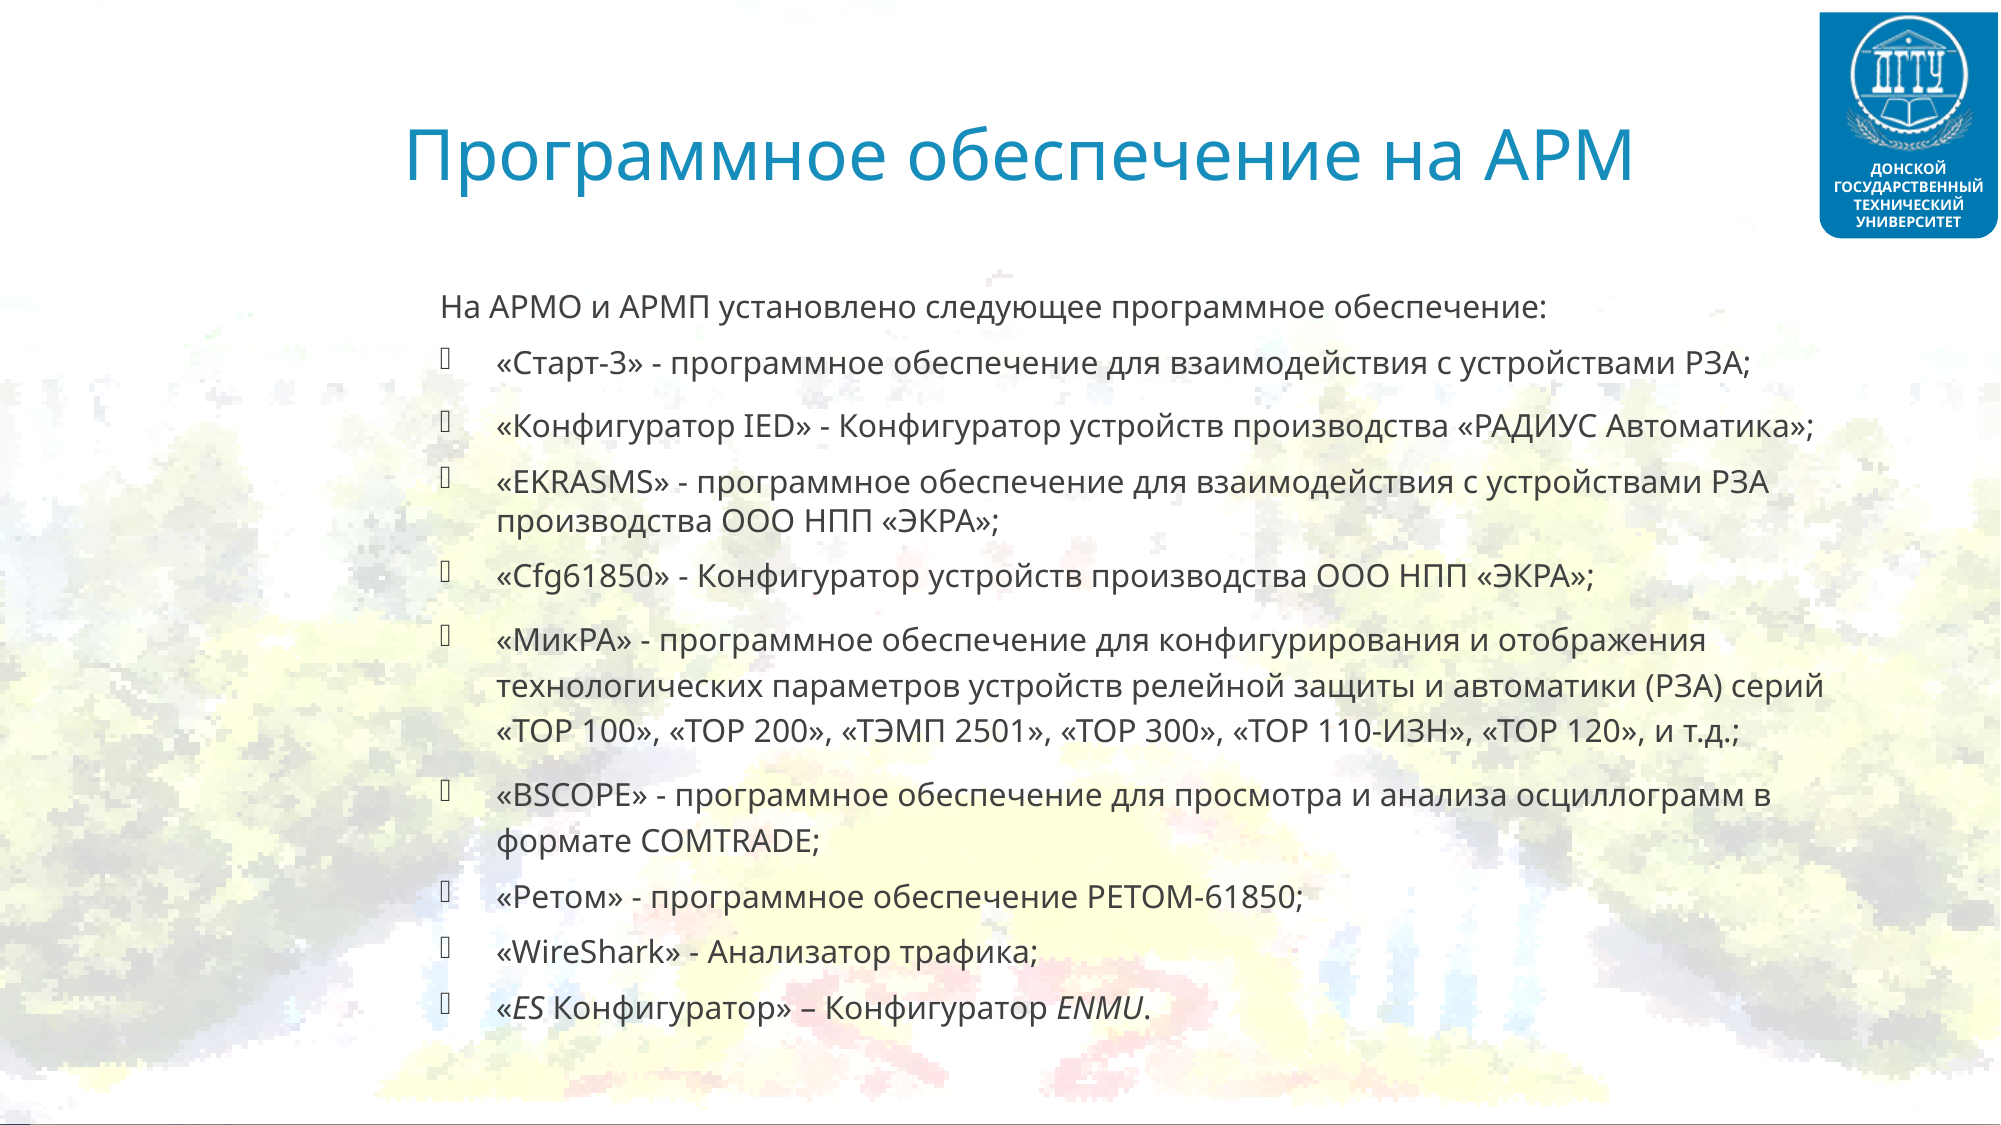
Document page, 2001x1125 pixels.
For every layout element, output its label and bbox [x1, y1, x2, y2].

text_box [1809, 12, 2000, 240]
picture [0, 0, 2000, 1125]
